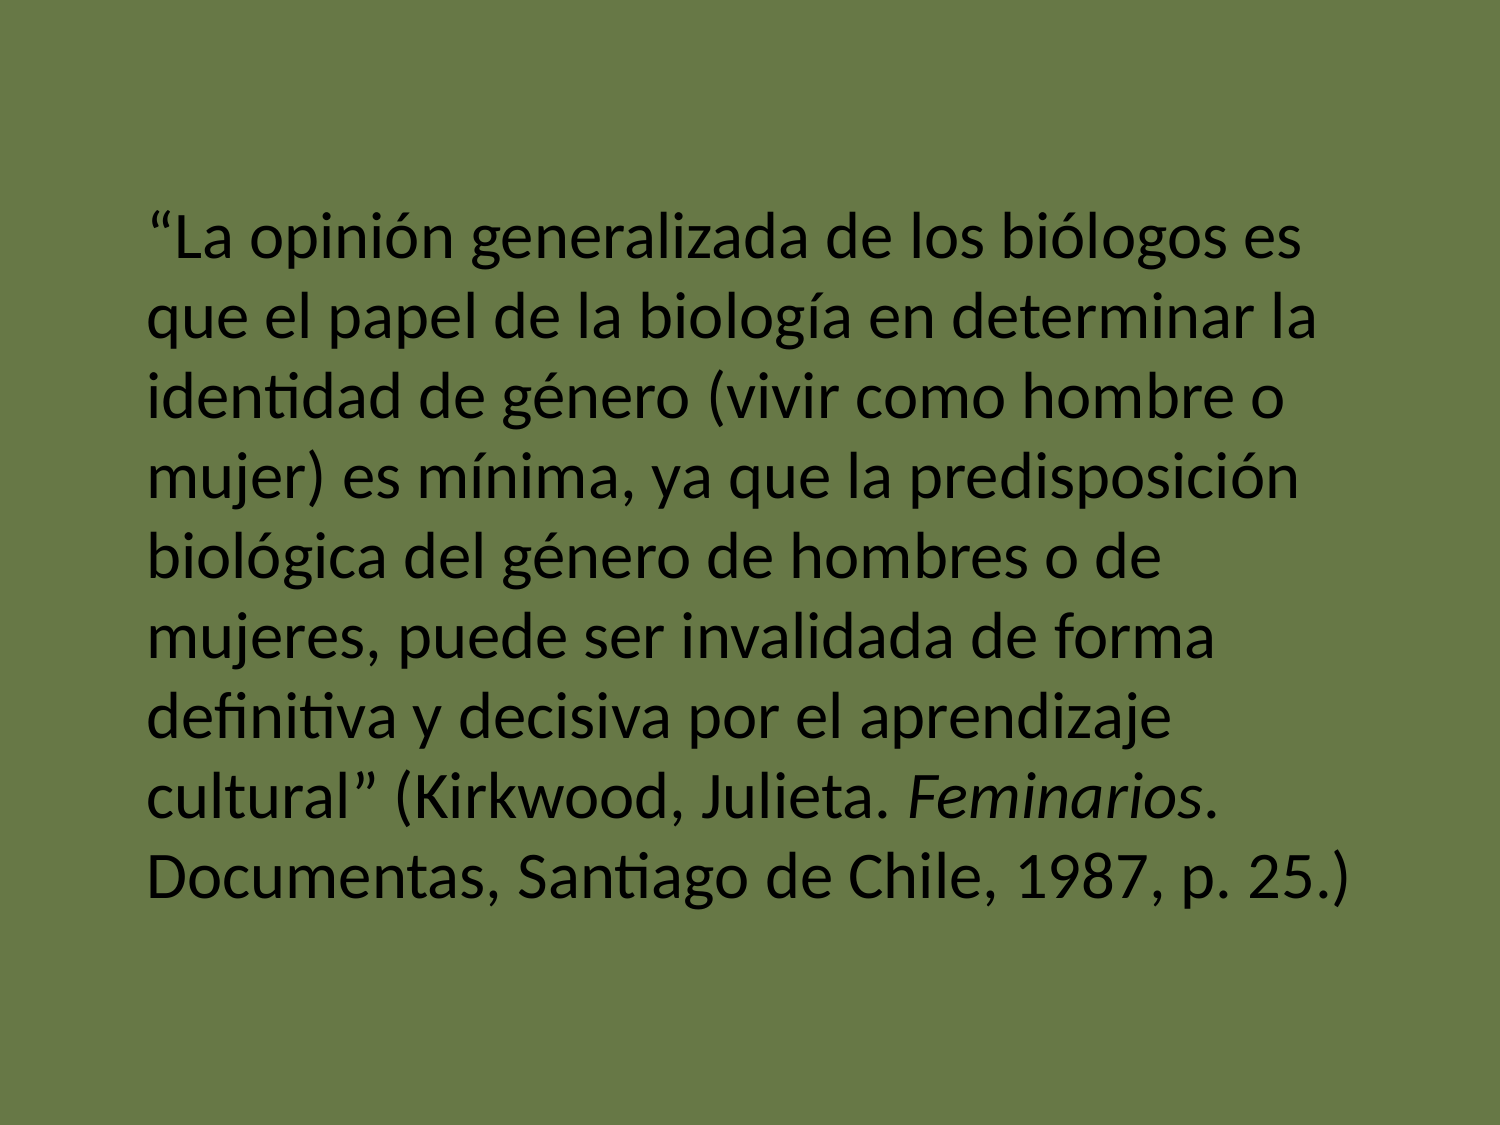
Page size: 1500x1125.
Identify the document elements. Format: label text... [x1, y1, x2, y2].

list “La opinión generalizada de los biólogos es que el papel de la biología en determinar la identidad de género (vivir como hombre o mujer) es mínima, ya que la predisposición biológica del género de hombres o de mujeres, puede ser invalidada de forma definitiva y decisiva por el aprendizaje cultural” (Kirkwood, Julieta. Feminarios. Documentas, Santiago de Chile, 1987, p. 25.) [75, 184, 1425, 1005]
